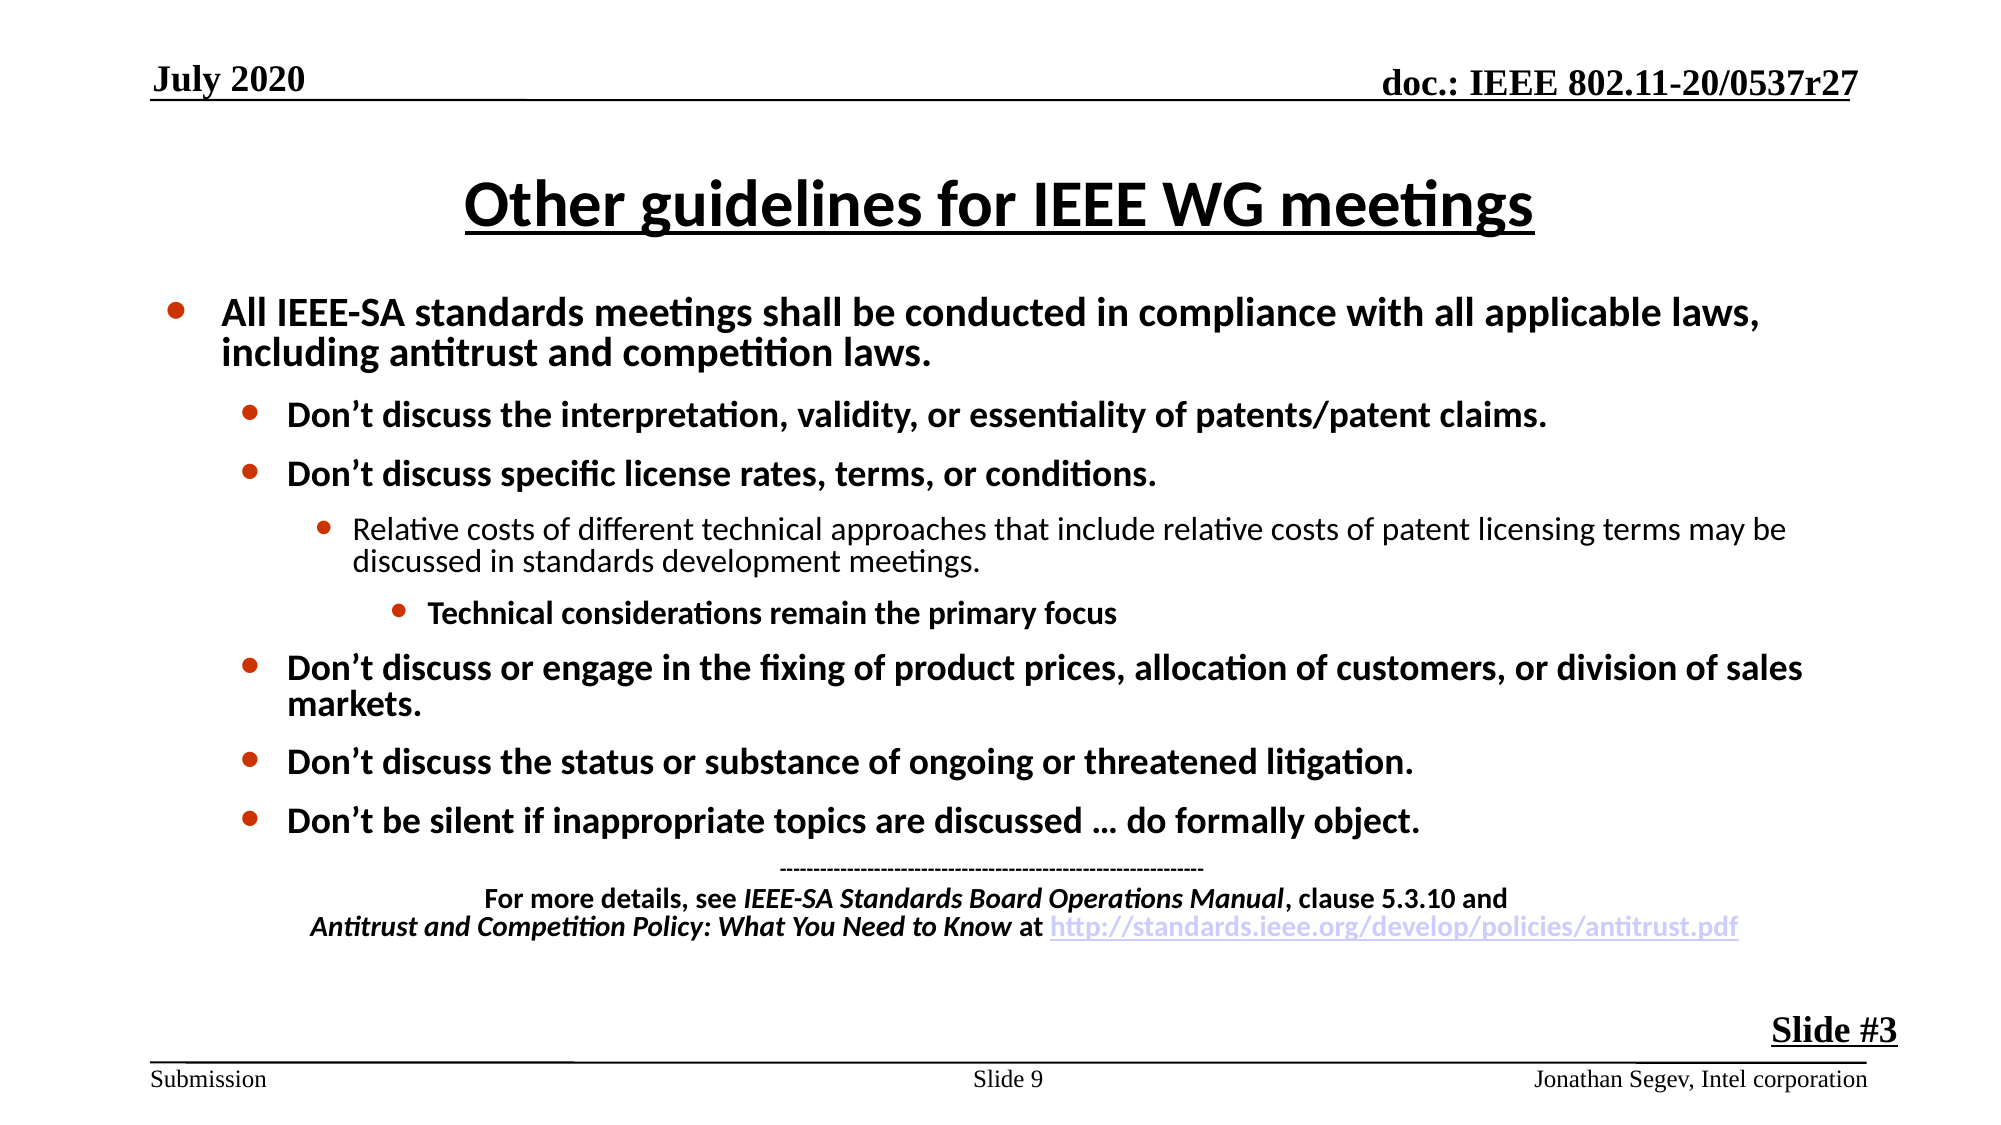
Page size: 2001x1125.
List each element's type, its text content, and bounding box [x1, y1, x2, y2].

slide_number Slide 9 [950, 1061, 1067, 1123]
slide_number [152, 54, 563, 100]
text_box Slide #3 [1756, 997, 1913, 1058]
title Other guidelines for IEEE WG meetings [149, 112, 1850, 286]
list All IEEE-SA standards meetings shall be conducted in compliance with all applicable laws, including antitrust and competition laws. Don’t discuss the interpretation, validity, or essentiality of patents/patent claims. Don’t discuss specific license rates, terms, or conditions. Relative costs of different technical approaches that include relative costs of patent licensing terms may be discussed in standards development meetings. Technical considerations remain the primary focus Don’t discuss or engage in the fixing of product prices, allocation of customers, or division of sales markets. Don’t discuss the status or substance of ongoing or threatened litigation. Don’t be silent if inappropriate topics are discussed … do formally object. --------------------------------------------------------------- For more details, see IEEE-SA Standards Board Operations Manual, clause 5.3.10 and Antitrust and Competition Policy: What You Need to Know at http://standards.ieee.org/develop/policies/antitrust.pdf [149, 286, 1850, 1000]
footer Jonathan Segev, Intel corporation [1171, 1061, 1869, 1093]
